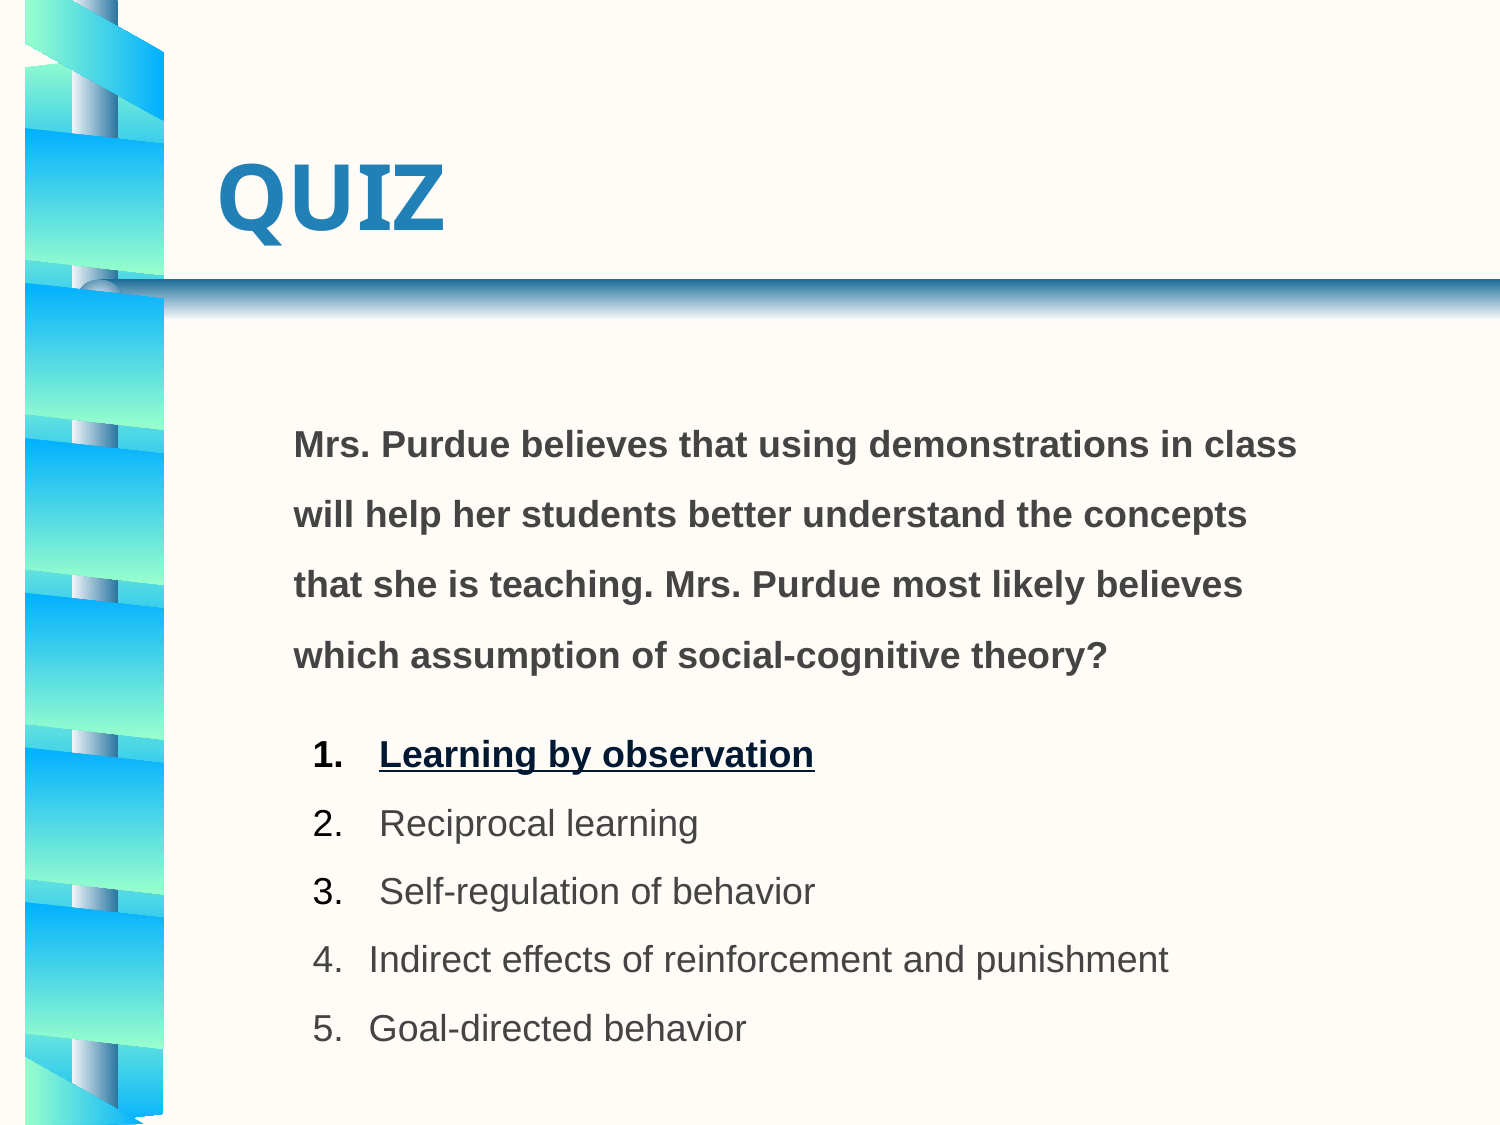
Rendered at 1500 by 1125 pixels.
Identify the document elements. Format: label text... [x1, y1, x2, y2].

text_box Mrs. Purdue believes that using demonstrations in class will help her students better understand the concepts that she is teaching. Mrs. Purdue most likely believes which assumption of social-cognitive theory? Learning by observation Reciprocal learning Self-regulation of behavior Indirect effects of reinforcement and punishment Goal-directed behavior [278, 379, 1332, 1037]
title Quiz [200, 68, 1475, 257]
